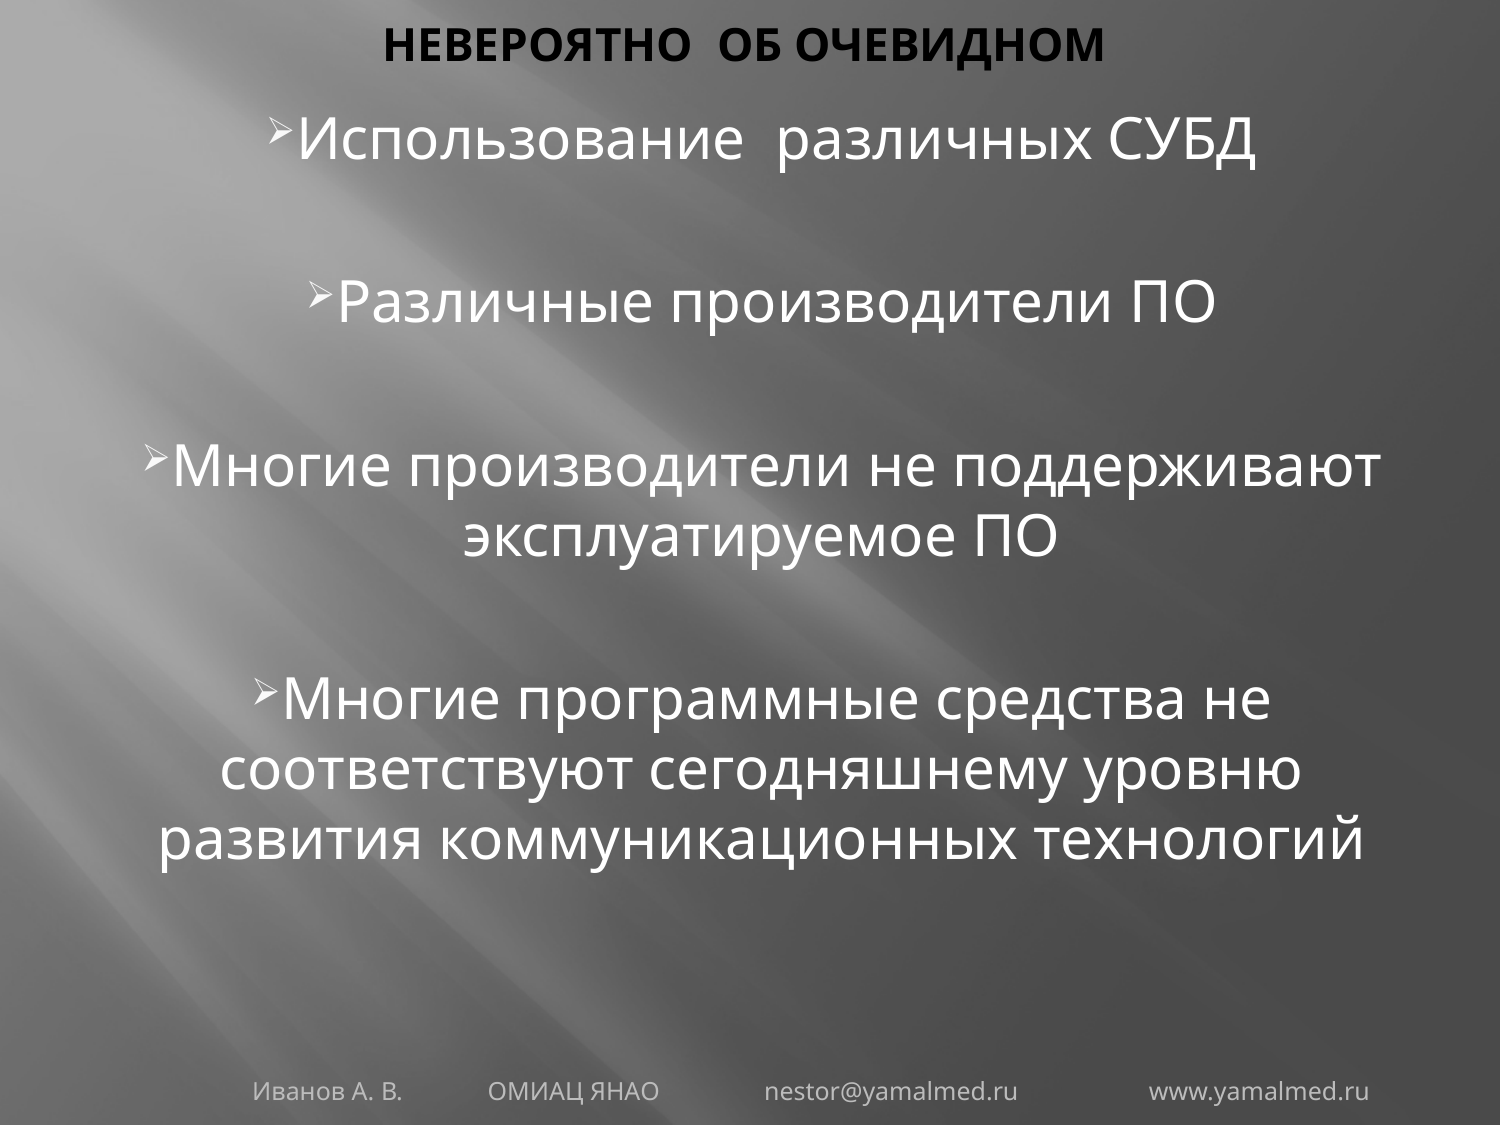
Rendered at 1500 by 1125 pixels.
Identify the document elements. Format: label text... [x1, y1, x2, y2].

subtitle Использование различных СУБД Различные производители ПО Многие производители не поддерживают эксплуатируемое ПО Многие программные средства не соответствуют сегодняшнему уровню развития коммуникационных технологий [70, 93, 1454, 985]
footer Иванов А. В. ОМИАЦ ЯНАО nestor@yamalmed.ru www.yamalmed.ru [222, 1052, 1407, 1113]
title Невероятно об очевидном [70, 0, 1421, 71]
